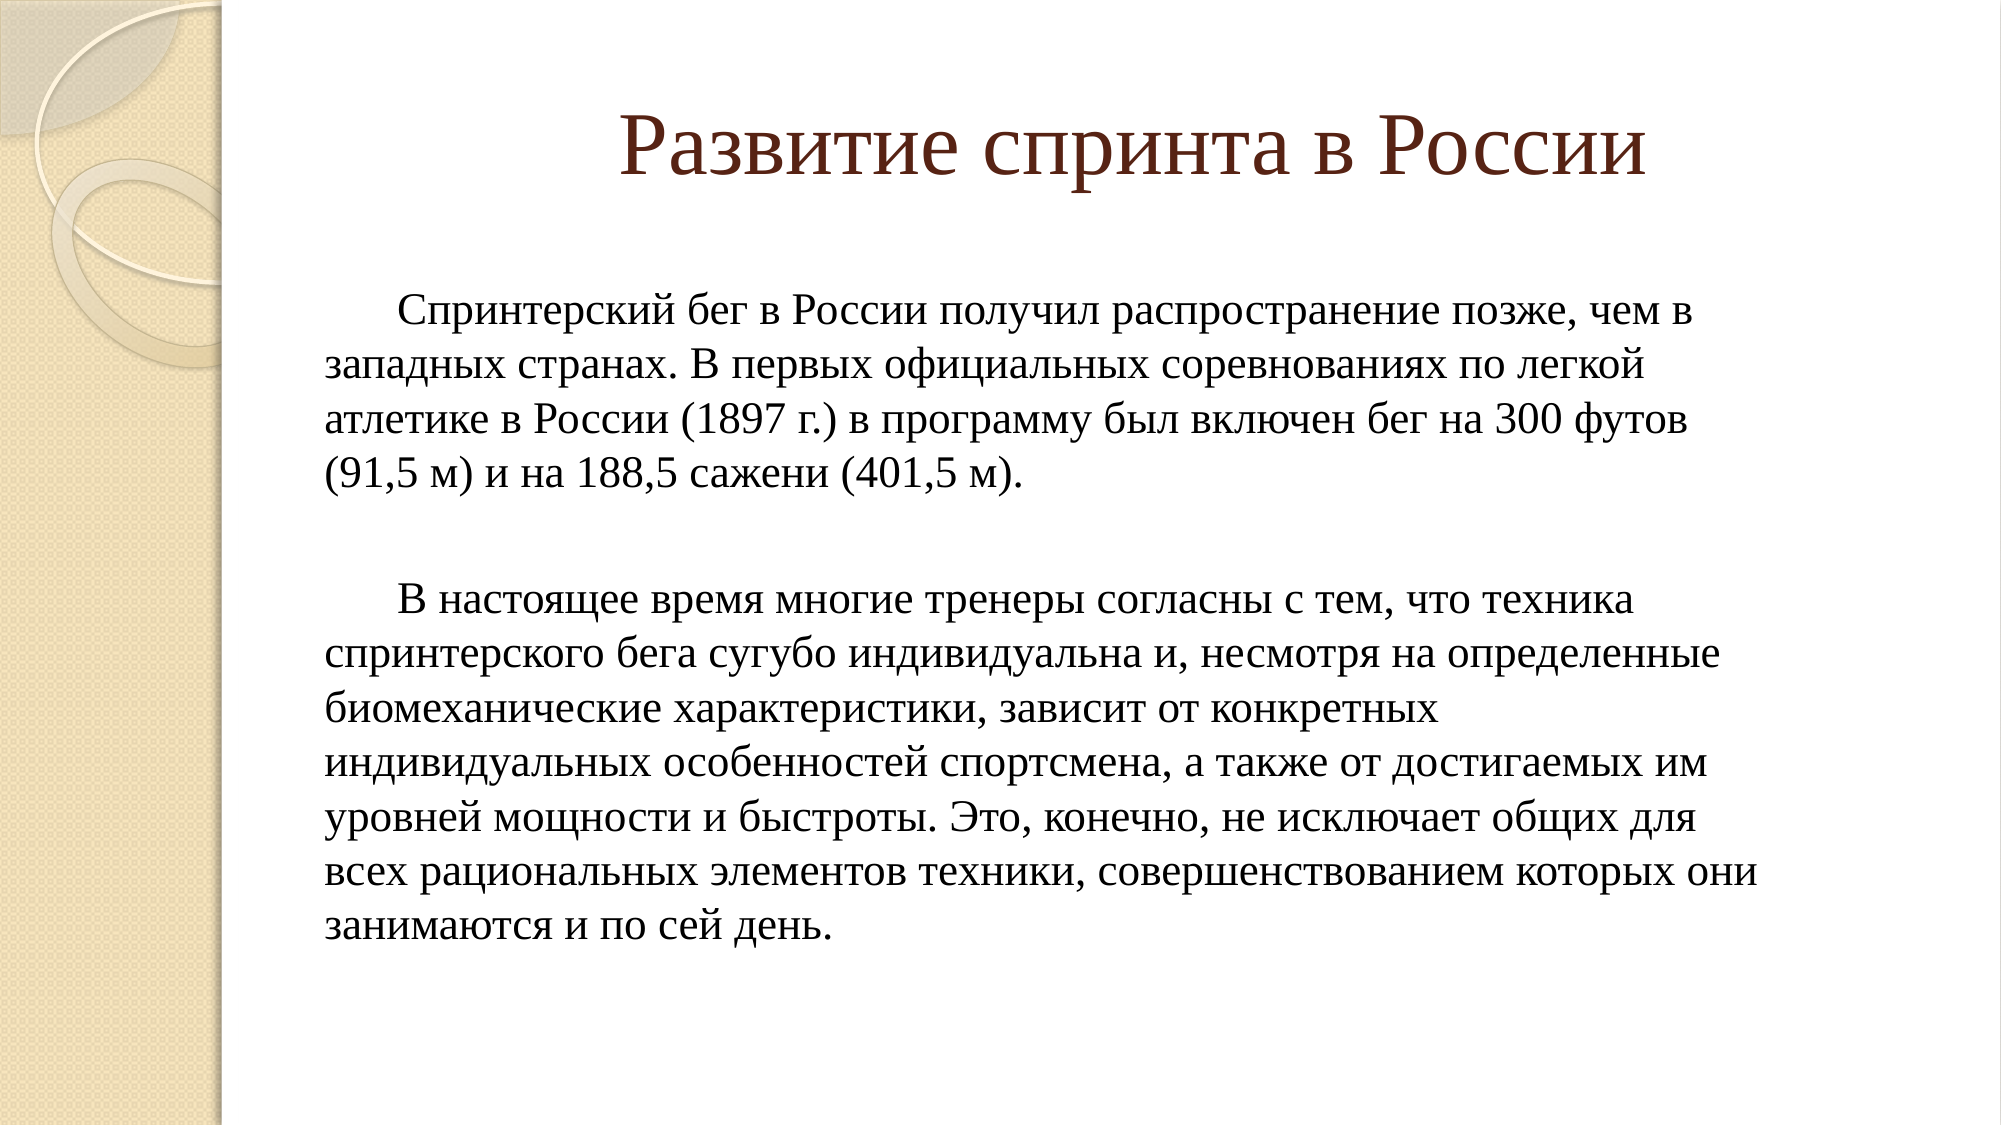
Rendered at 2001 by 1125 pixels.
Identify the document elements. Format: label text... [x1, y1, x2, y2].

title Развитие спринта в России [313, 45, 1954, 233]
list Спринтерский бег в России получил распространение позже, чем в западных странах. В первых официальных соревнованиях по легкой атлетике в России (1897 г.) в программу был включен бег на 300 футов (91,5 м) и на 188,5 сажени (401,5 м). В настоящее время многие тренеры согласны с тем, что техника спринтерского бега сугубо индивидуальна и, несмотря на определенные биомеханические характеристики, зависит от конкретных индивидуальных особенностей спортсмена, а также от достигаемых им уровней мощности и быстроты. Это, конечно, не исключает общих для всех рациональных элементов техники, совершенствованием которых они занимаются и по сей день. [309, 271, 1778, 961]
